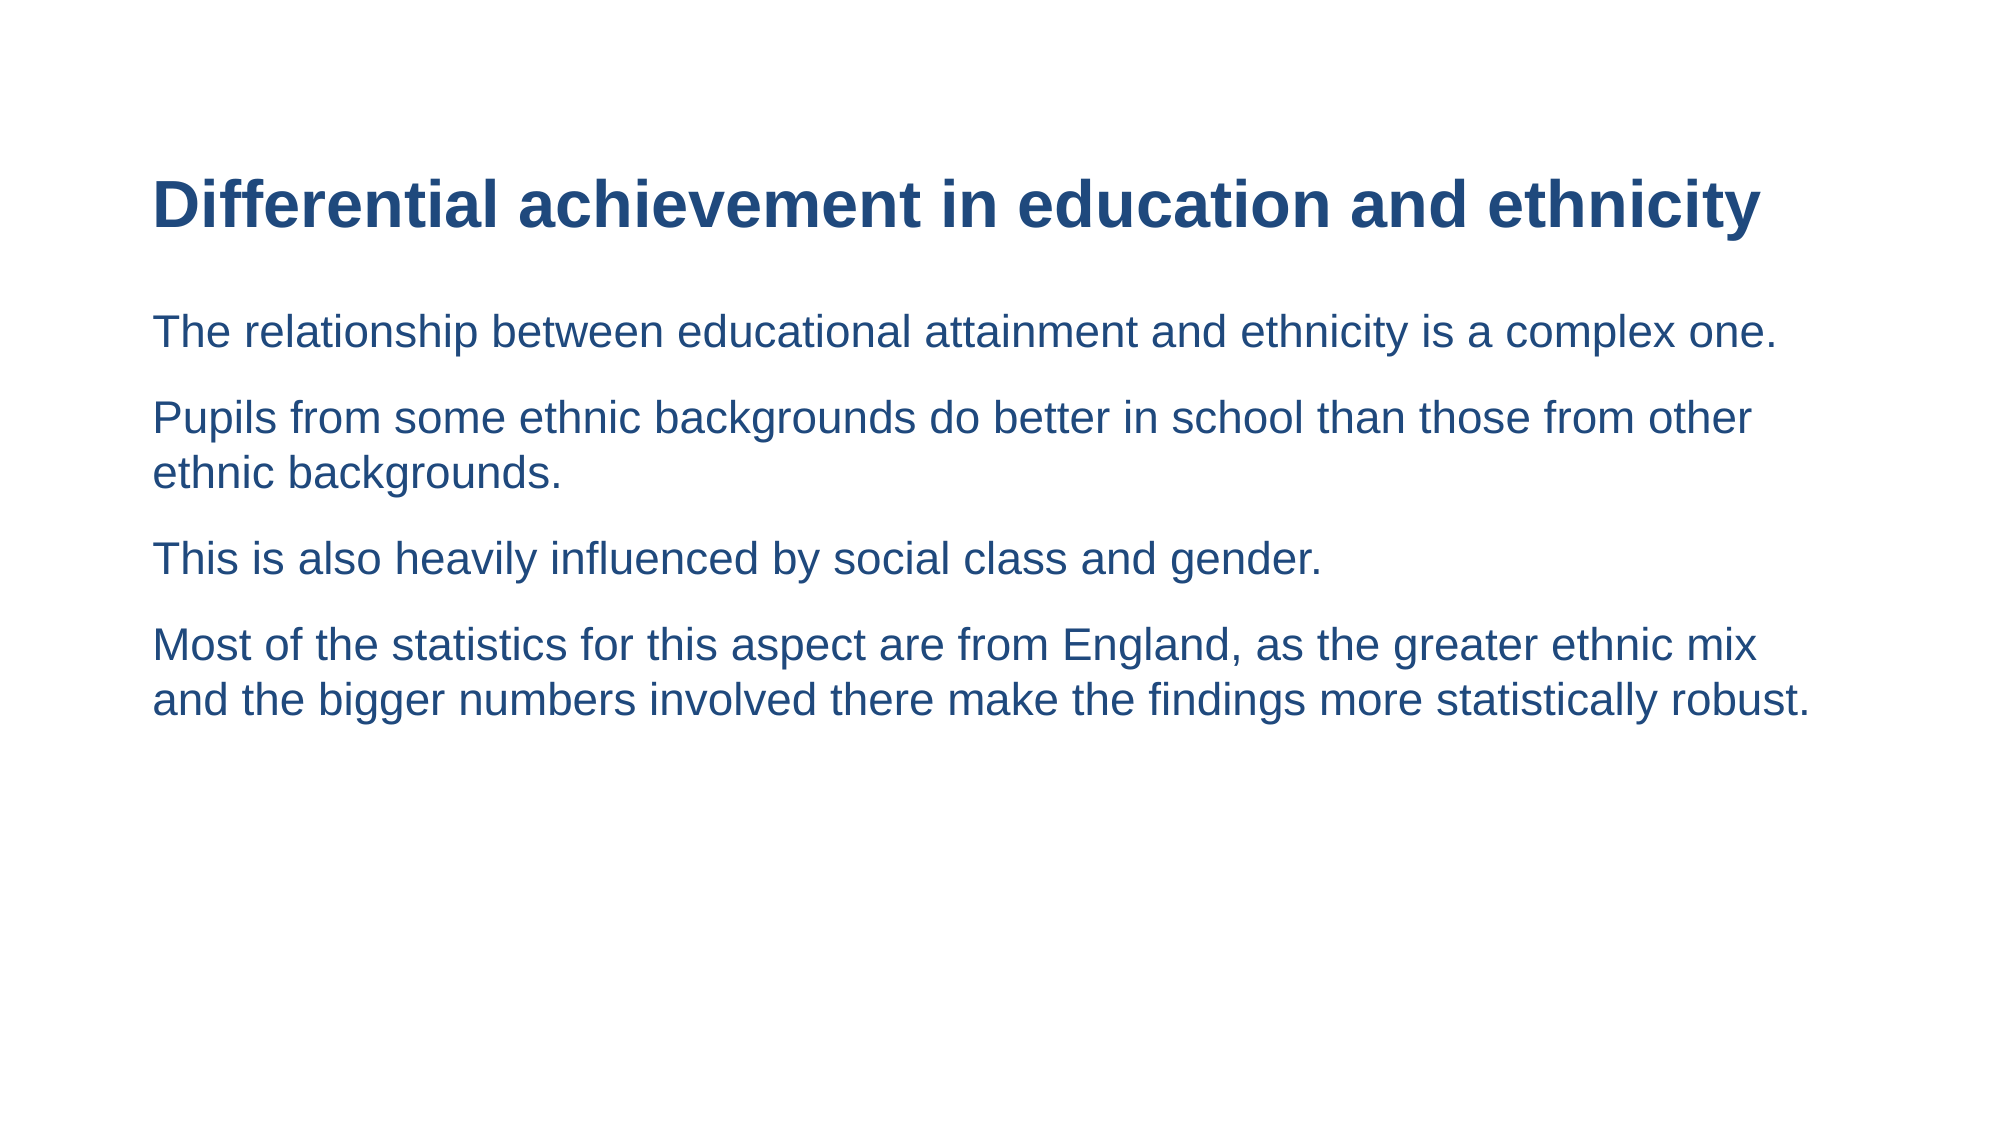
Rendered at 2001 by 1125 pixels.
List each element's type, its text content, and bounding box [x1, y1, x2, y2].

title Differential achievement in education and ethnicity [137, 97, 1863, 315]
list The relationship between educational attainment and ethnicity is a complex one. Pupils from some ethnic backgrounds do better in school than those from other ethnic backgrounds. This is also heavily influenced by social class and gender. Most of the statistics for this aspect are from England, as the greater ethnic mix and the bigger numbers involved there make the findings more statistically robust. [137, 315, 1863, 1008]
